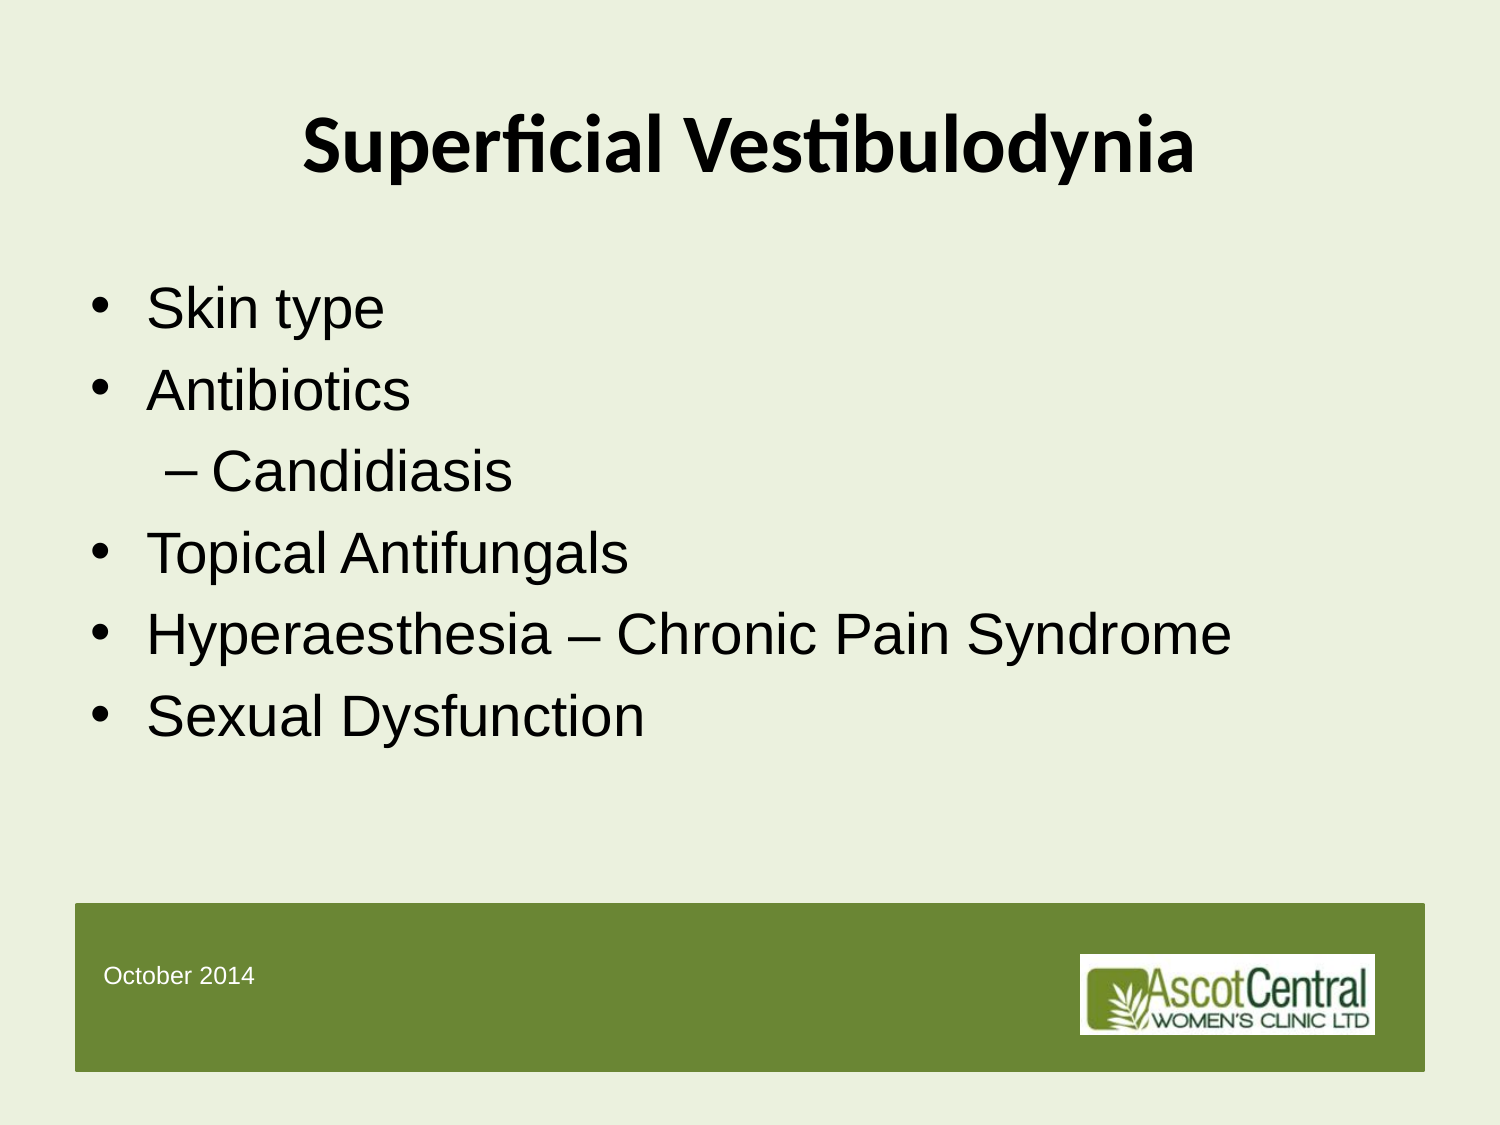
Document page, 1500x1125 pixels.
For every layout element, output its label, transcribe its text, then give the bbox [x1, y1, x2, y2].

picture [1080, 1005, 1375, 1035]
list Skin type Antibiotics Candidiasis Topical Antifungals Hyperaesthesia – Chronic Pain Syndrome Sexual Dysfunction [75, 262, 1425, 1005]
title Superficial Vestibulodynia [75, 45, 1425, 233]
